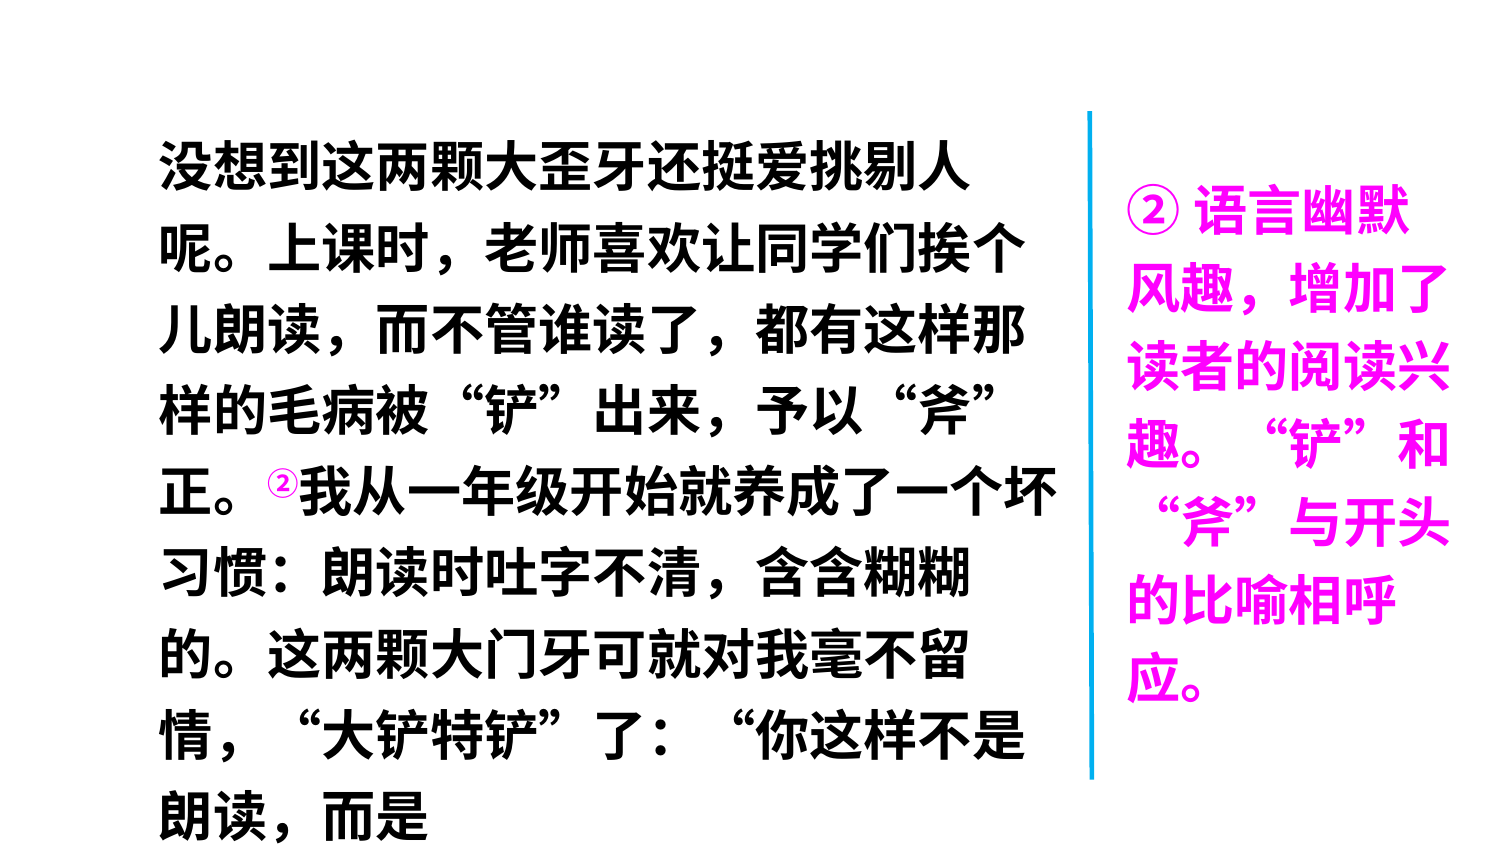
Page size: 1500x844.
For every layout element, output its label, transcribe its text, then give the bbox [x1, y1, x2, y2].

text_box 没想到这两颗大歪牙还挺爱挑剔人呢。上课时，老师喜欢让同学们挨个儿朗读，而不管谁读了，都有这样那样的毛病被“铲”出来，予以“斧”正。②我从一年级开始就养成了一个坏习惯：朗读时吐字不清，含含糊糊的。这两颗大门牙可就对我毫不留情，“大铲特铲”了：“你这样不是朗读，而是 [144, 109, 1090, 844]
text_box ②语言幽默风趣，增加了读者的阅读兴趣。“铲”和“斧”与开头的比喻相呼应。 [1111, 155, 1478, 717]
